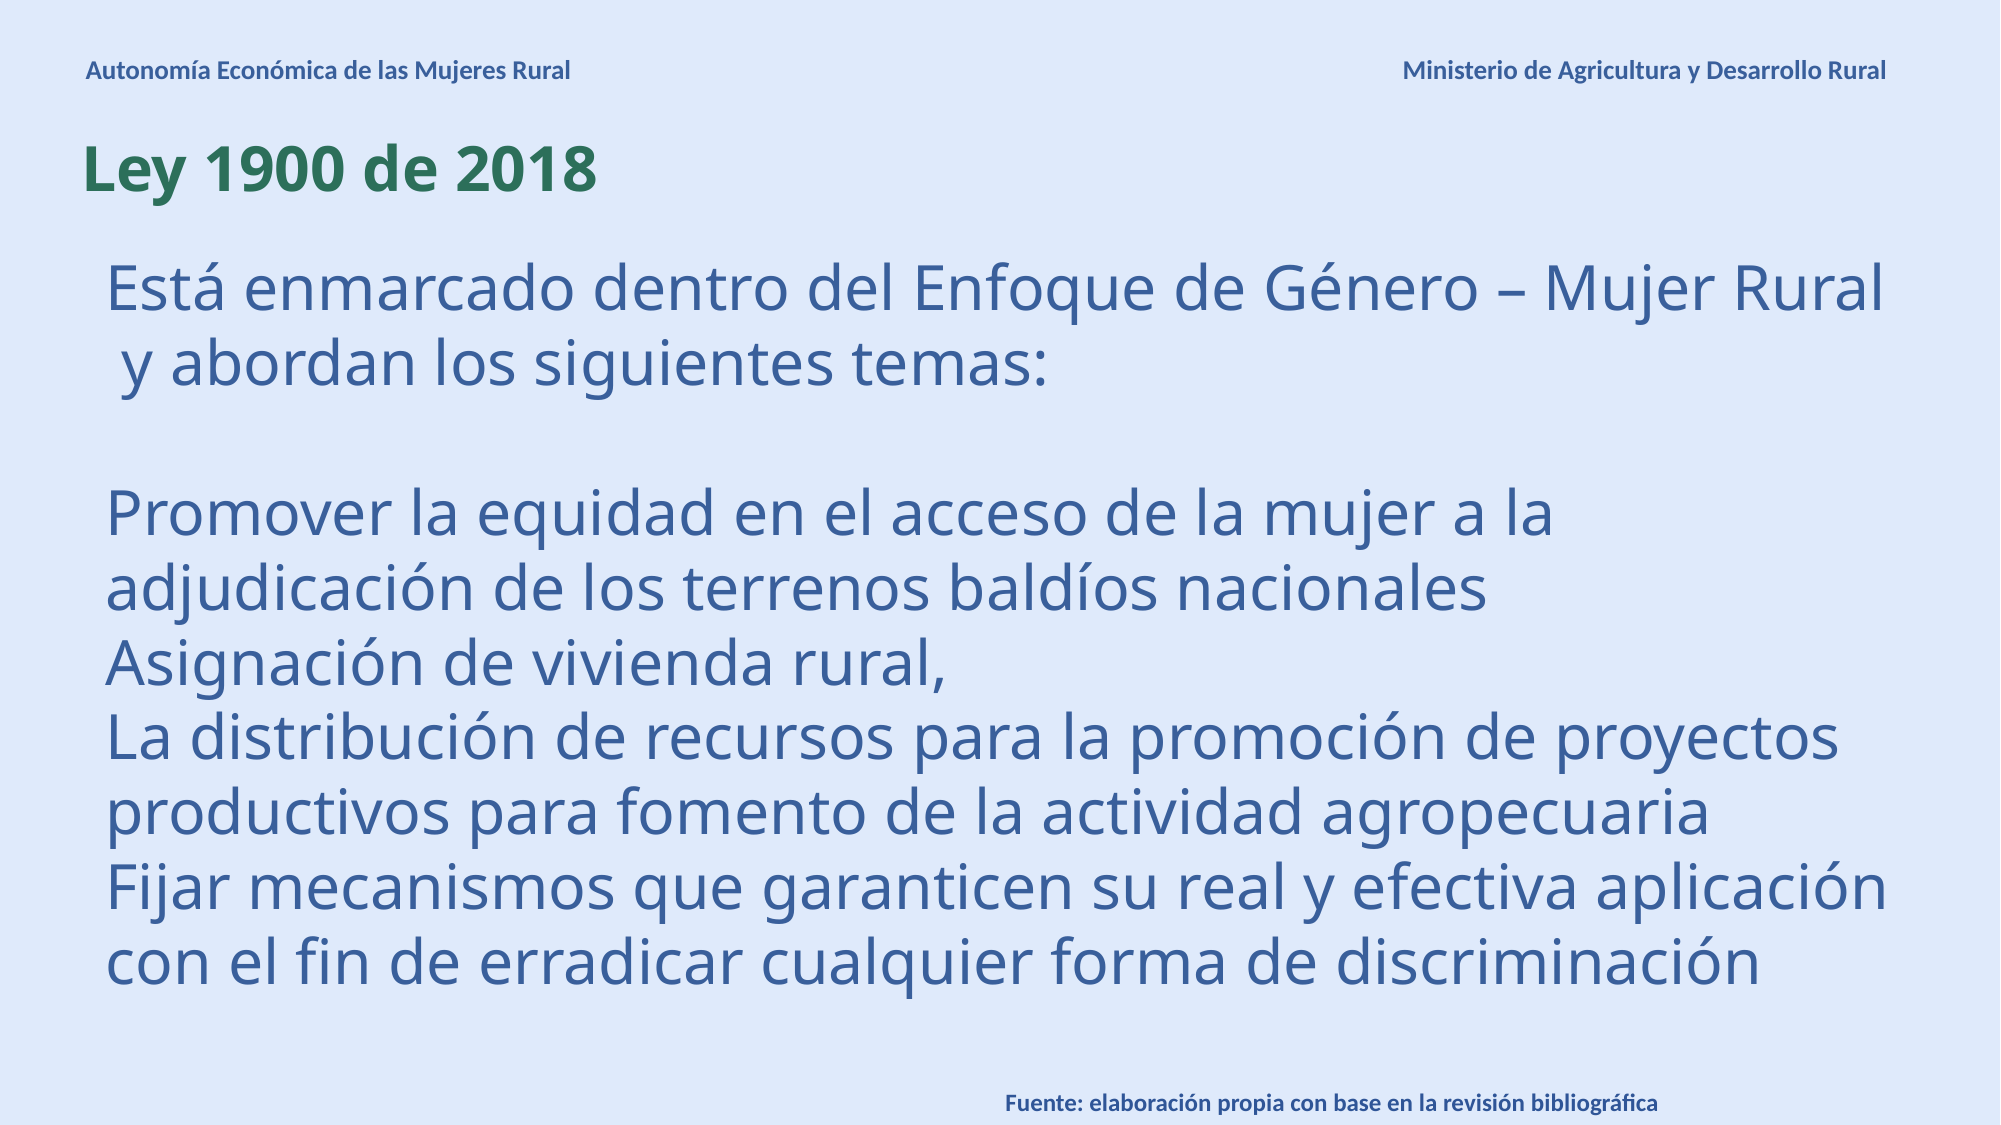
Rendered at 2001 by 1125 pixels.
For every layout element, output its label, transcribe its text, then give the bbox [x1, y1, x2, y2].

text_box Fuente: elaboración propia con base en la revisión bibliográfica [990, 1079, 2000, 1125]
text_box Autonomía Económica de las Mujeres Rural [70, 44, 593, 93]
text_box Está enmarcado dentro del Enfoque de Género – Mujer Rural y abordan los siguientes temas: Promover la equidad en el acceso de la mujer a la adjudicación de los terrenos baldíos nacionales Asignación de vivienda rural, La distribución de recursos para la promoción de proyectos productivos para fomento de la actividad agropecuaria Fijar mecanismos que garanticen su real y efectiva aplicación con el fin de erradicar cualquier forma de discriminación [90, 240, 1907, 1080]
text_box Ministerio de Agricultura y Desarrollo Rural [1387, 44, 1902, 93]
text_box Ley 1900 de 2018 [66, 121, 1744, 211]
